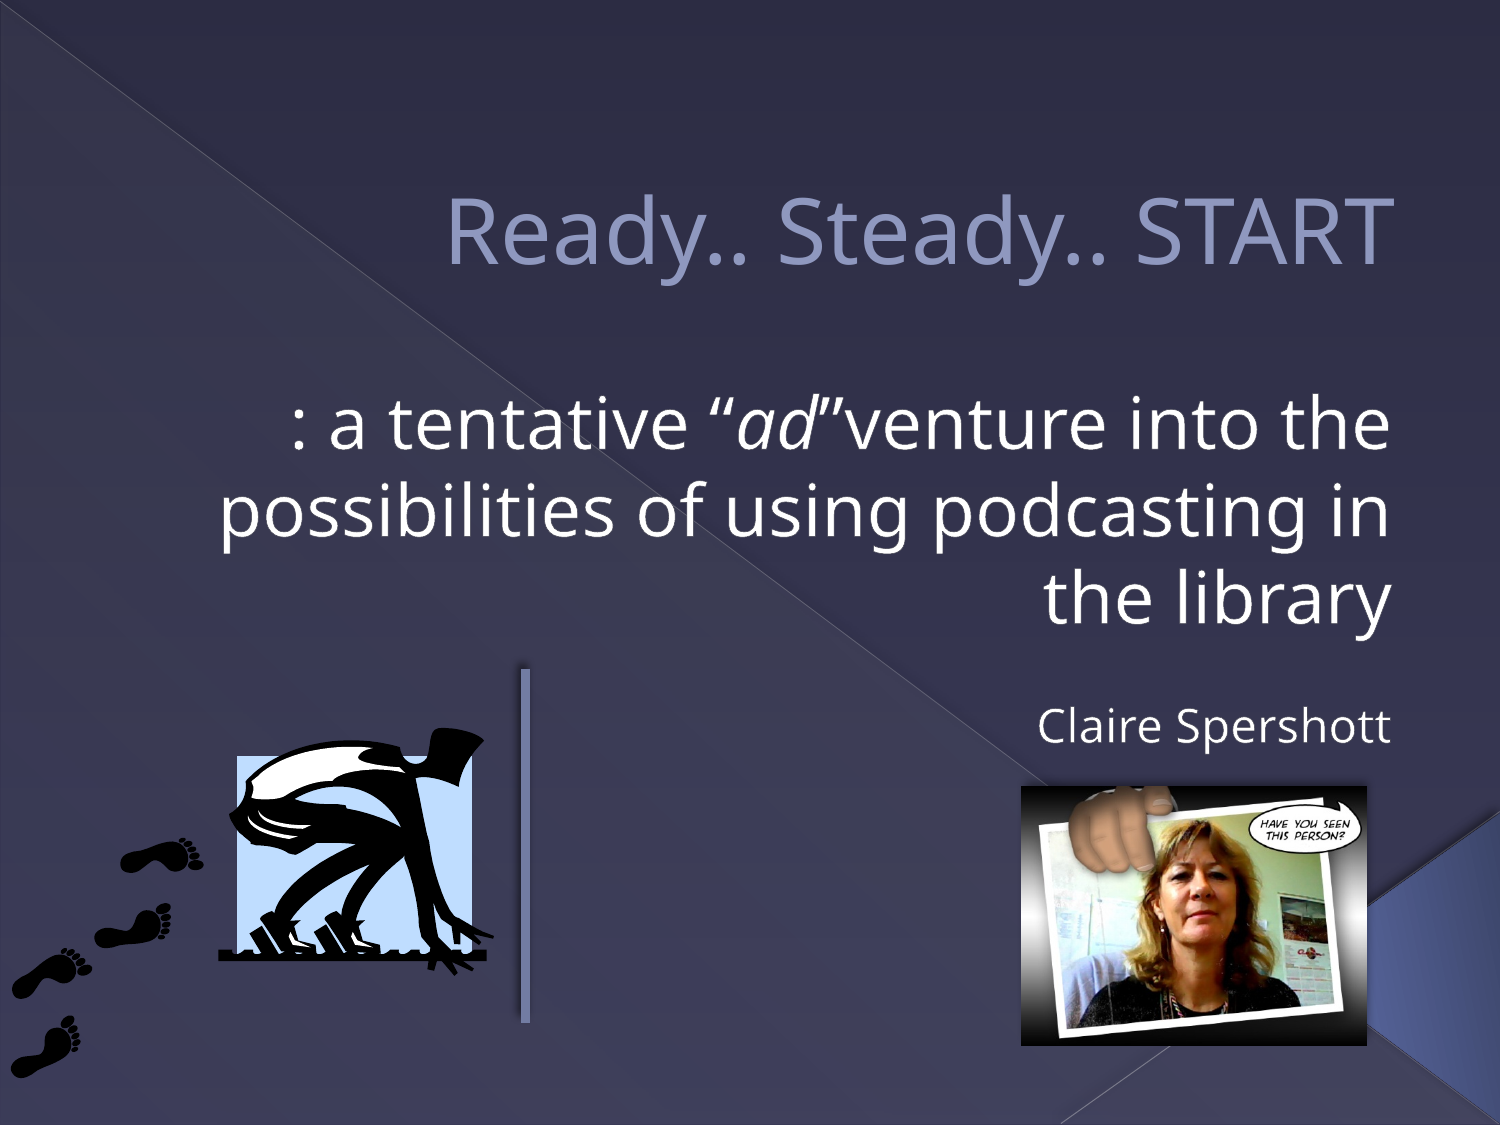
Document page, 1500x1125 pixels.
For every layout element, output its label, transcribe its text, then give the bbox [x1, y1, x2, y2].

picture [99, 832, 196, 956]
title Ready.. Steady.. START [88, 90, 1412, 291]
picture [0, 951, 96, 1075]
picture [1021, 786, 1367, 1046]
subtitle : a tentative “ad”venture into the possibilities of using podcasting in the library Claire Spershott [88, 369, 1412, 764]
picture [218, 727, 495, 977]
